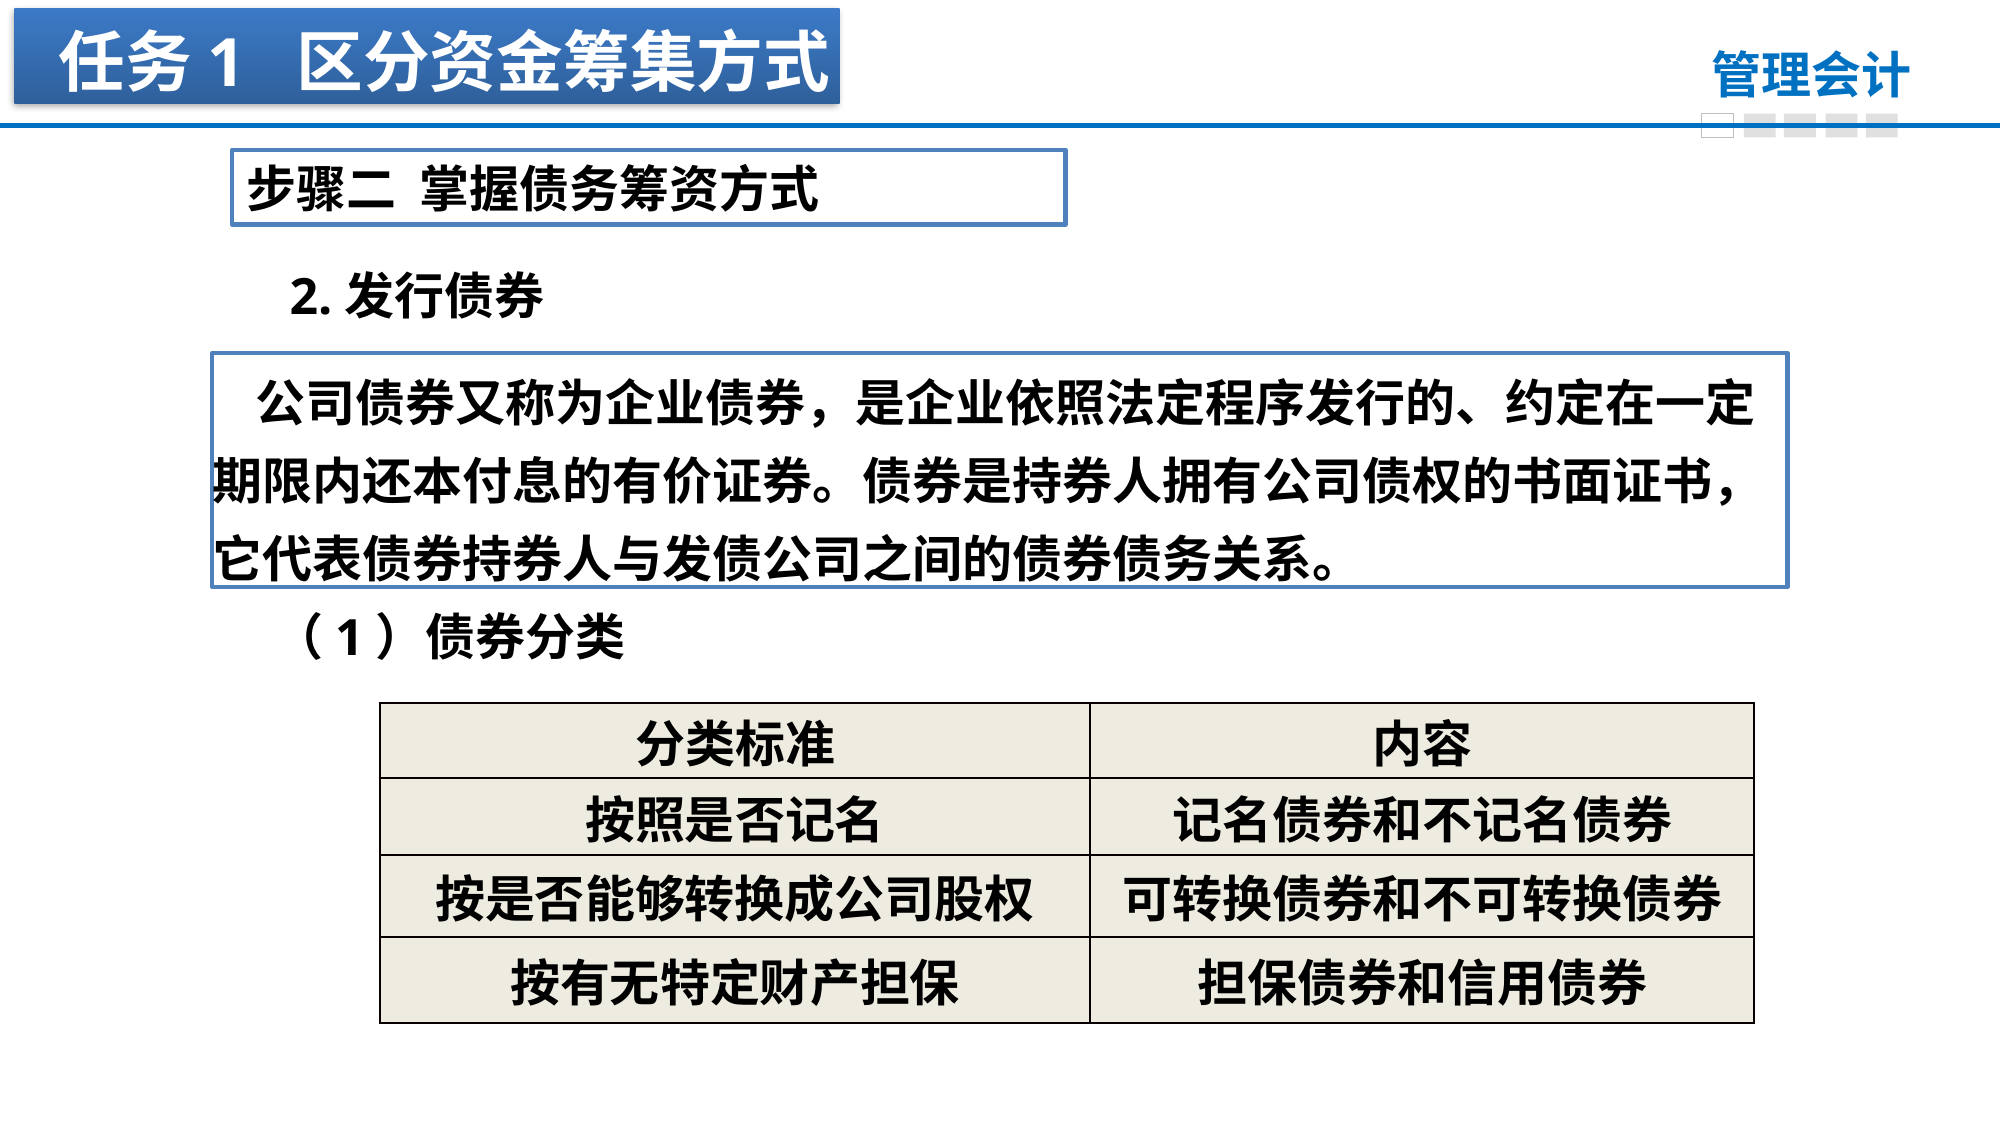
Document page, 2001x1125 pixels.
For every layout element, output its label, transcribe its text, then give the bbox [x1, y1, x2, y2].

table_cell 可转换债券和不可转换债券 [1091, 856, 1753, 936]
table_header 内容 [1091, 704, 1753, 777]
table_header 分类标准 [381, 704, 1089, 777]
table_cell 按有无特定财产担保 [381, 938, 1089, 1022]
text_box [14, 7, 859, 109]
text_box 公司债券又称为企业债券，是企业依照法定程序发行的、约定在一定期限内还本付息的有价证券。债券是持券人拥有公司债权的书面证书，它代表债券持券人与发债公司之间的债券债务关系。 [210, 351, 1790, 589]
text_box 2.发行债券 [232, 257, 1066, 333]
text_box （1）债券分类 [214, 597, 1048, 673]
table_cell 按照是否记名 [381, 779, 1089, 854]
text_box 步骤二 掌握债务筹资方式 [230, 148, 1068, 227]
table_cell 担保债券和信用债券 [1091, 938, 1753, 1022]
table_cell 按是否能够转换成公司股权 [381, 856, 1089, 936]
table_cell 记名债券和不记名债券 [1091, 779, 1753, 854]
